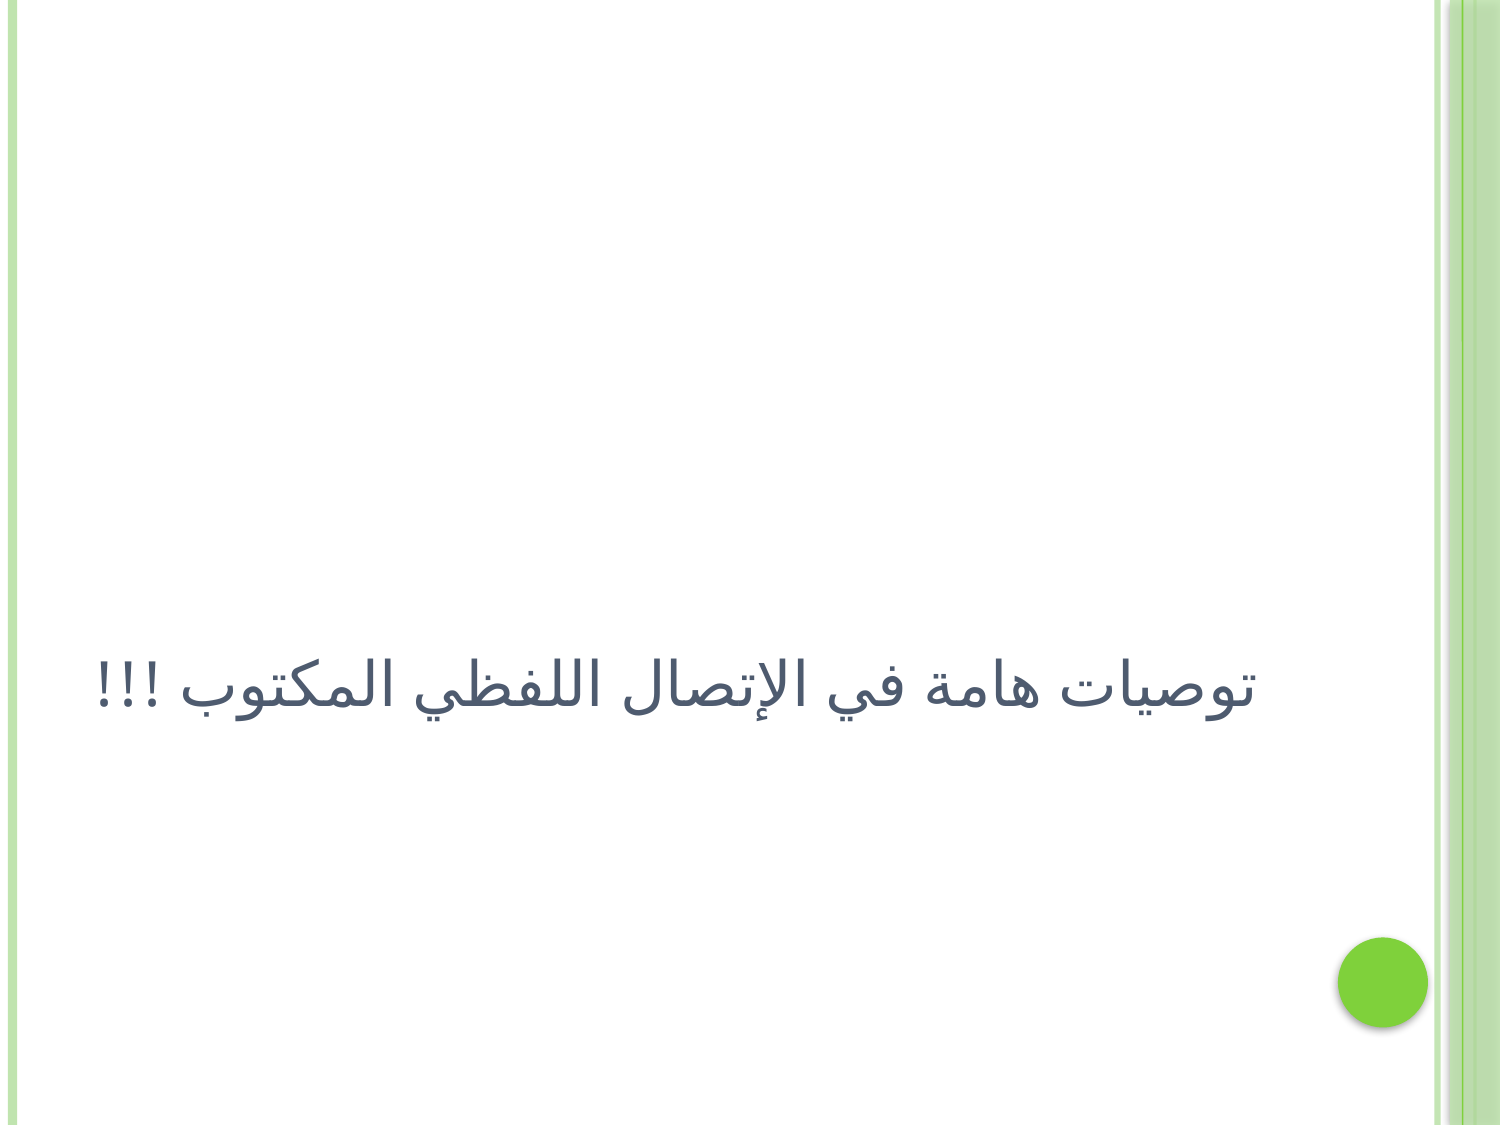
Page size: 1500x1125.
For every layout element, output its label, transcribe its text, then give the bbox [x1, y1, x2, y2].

title توصيات هامة في الإتصال اللفظي المكتوب !!! [76, 538, 1427, 727]
